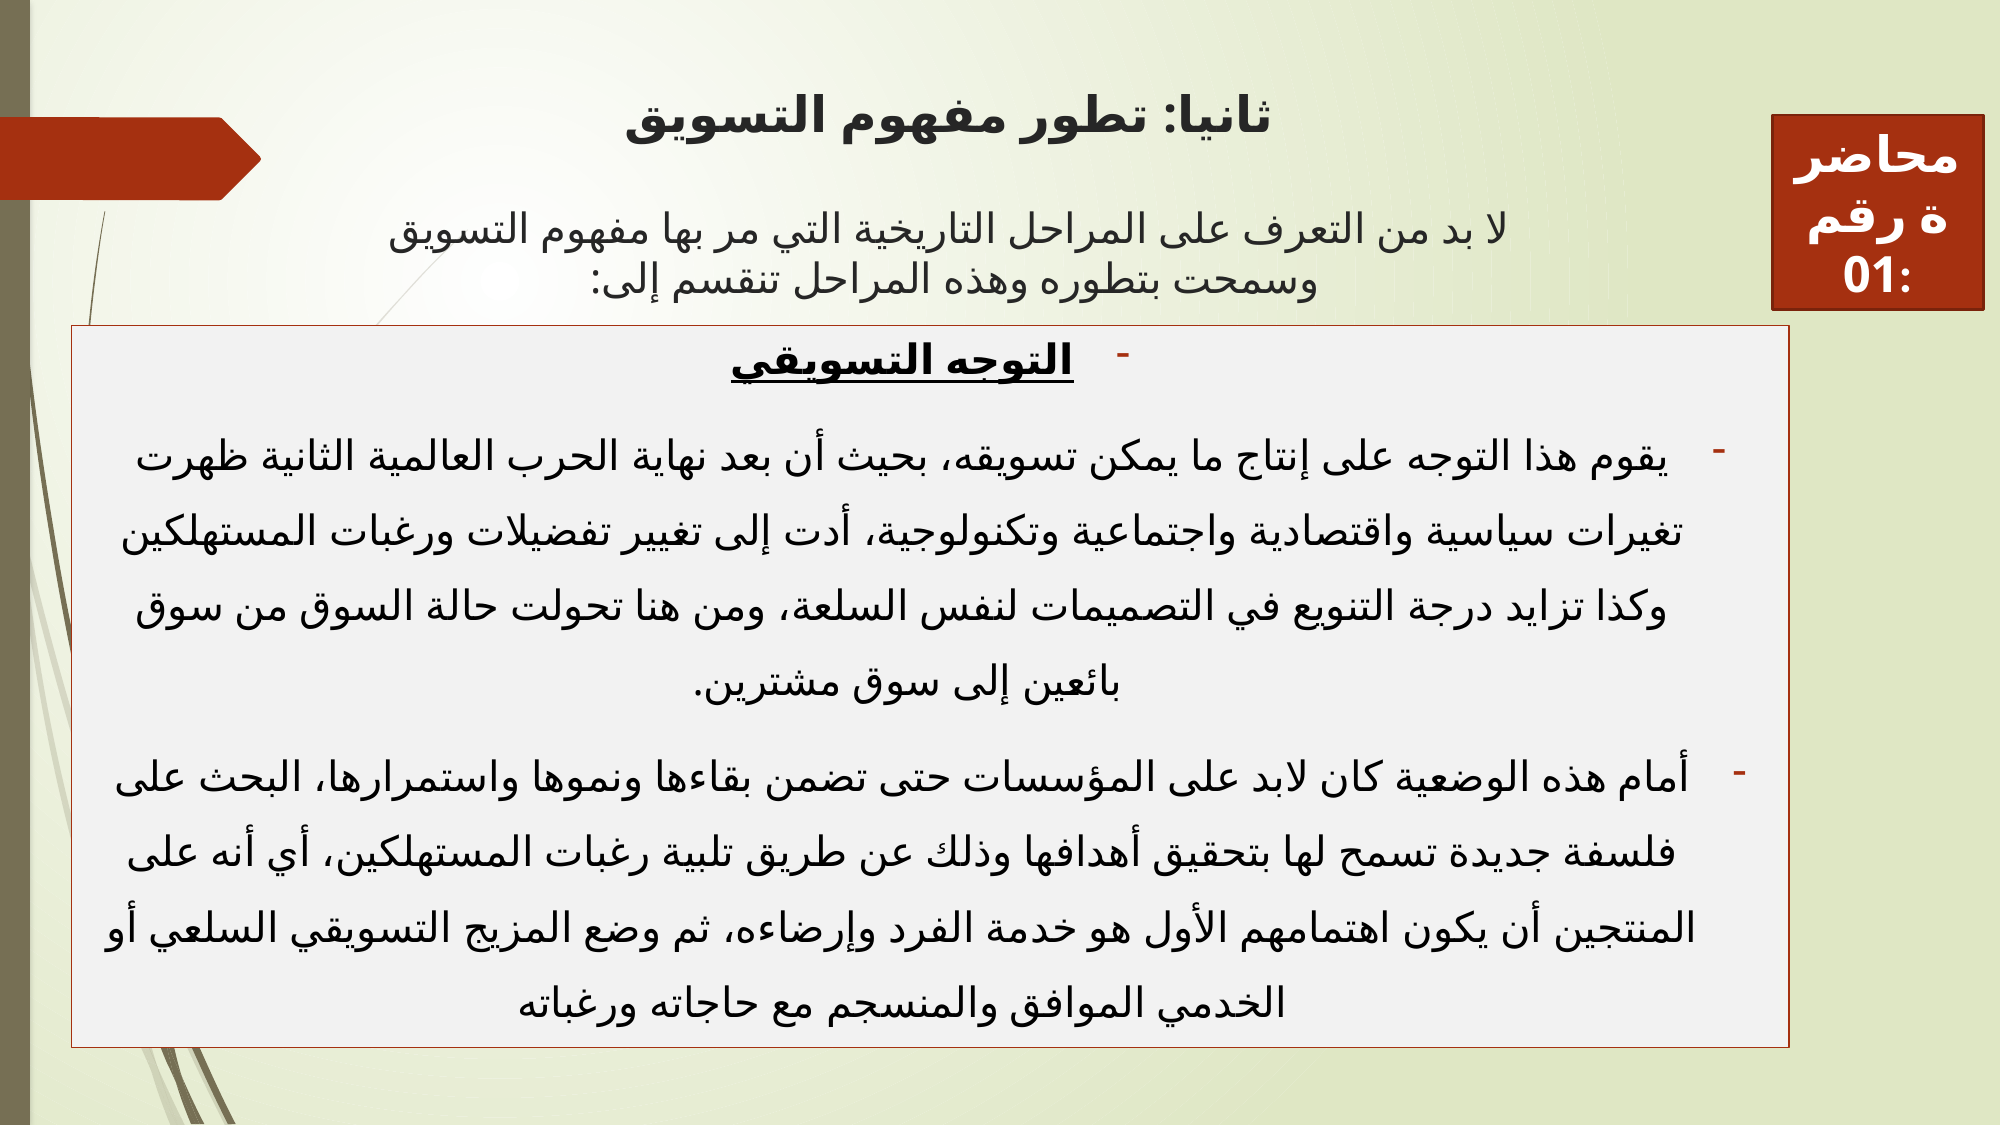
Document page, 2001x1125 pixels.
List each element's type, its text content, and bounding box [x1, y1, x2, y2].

list التوجه التسويقي يقوم هذا التوجه على إنتاج ما يمكن تسويقه، بحيث أن بعد نهاية الحرب العالمية الثانية ظهرت تغيرات سياسية واقتصادية واجتماعية وتكنولوجية، أدت إلى تغيير تفضيلات ورغبات المستهلكين وكذا تزايد درجة التنويع في التصميمات لنفس السلعة، ومن هنا تحولت حالة السوق من سوق بائعين إلى سوق مشترين. أمام هذه الوضعية كان لابد على المؤسسات حتى تضمن بقاءها ونموها واستمرارها، البحث على فلسفة جديدة تسمح لها بتحقيق أهدافها وذلك عن طريق تلبية رغبات المستهلكين، أي أنه على المنتجين أن يكون اهتمامهم الأول هو خدمة الفرد وإرضاءه، ثم وضع المزيج التسويقي السلعي أو الخدمي الموافق والمنسجم مع حاجاته ورغباته [71, 325, 1790, 1048]
title ثانيا: تطور مفهوم التسويق لا بد من التعرف على المراحل التاريخية التي مر بها مفهوم التسويق وسمحت بتطوره وهذه المراحل تنقسم إلى: [353, 74, 1545, 291]
text_box محاضرة رقم 01: [1771, 114, 1985, 311]
